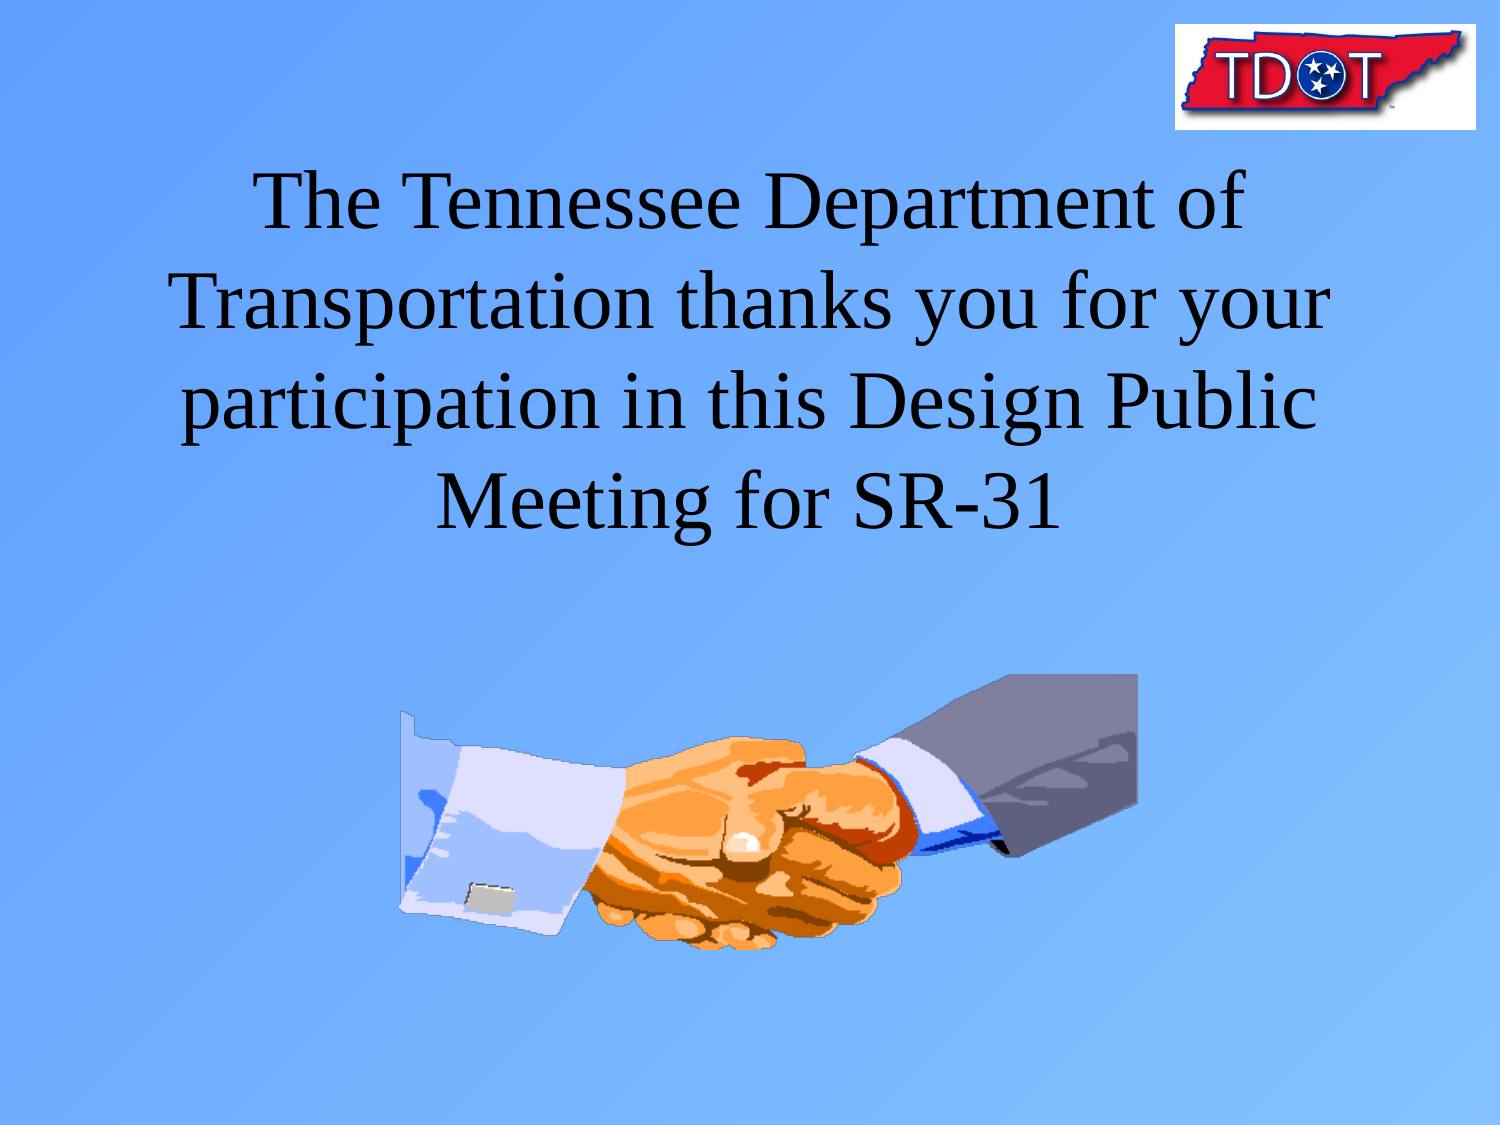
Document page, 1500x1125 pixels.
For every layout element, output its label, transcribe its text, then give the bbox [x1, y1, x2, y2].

picture [1174, 24, 1476, 131]
picture [399, 674, 1138, 951]
text_box The Tennessee Department of Transportation thanks you for your participation in this Design Public Meeting for SR-31 [50, 137, 1450, 553]
